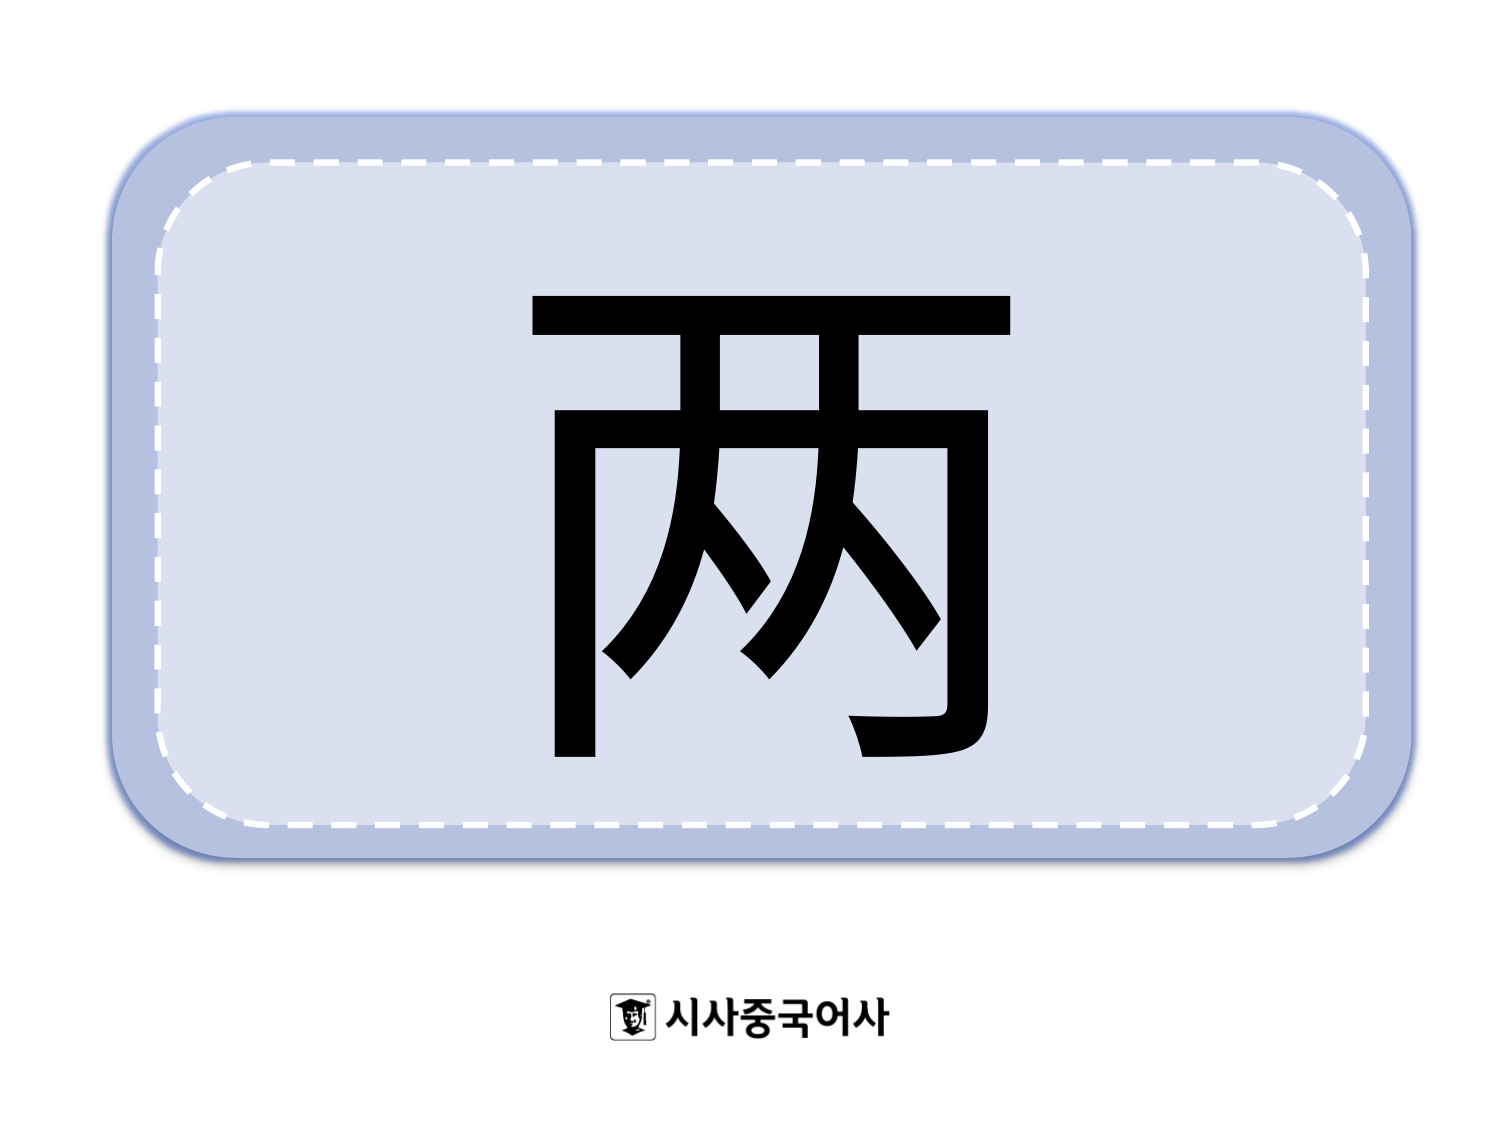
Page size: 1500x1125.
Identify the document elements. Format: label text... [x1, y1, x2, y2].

text_box [147, 160, 1356, 824]
picture [602, 987, 898, 1047]
text_box 两 [167, 165, 1376, 828]
